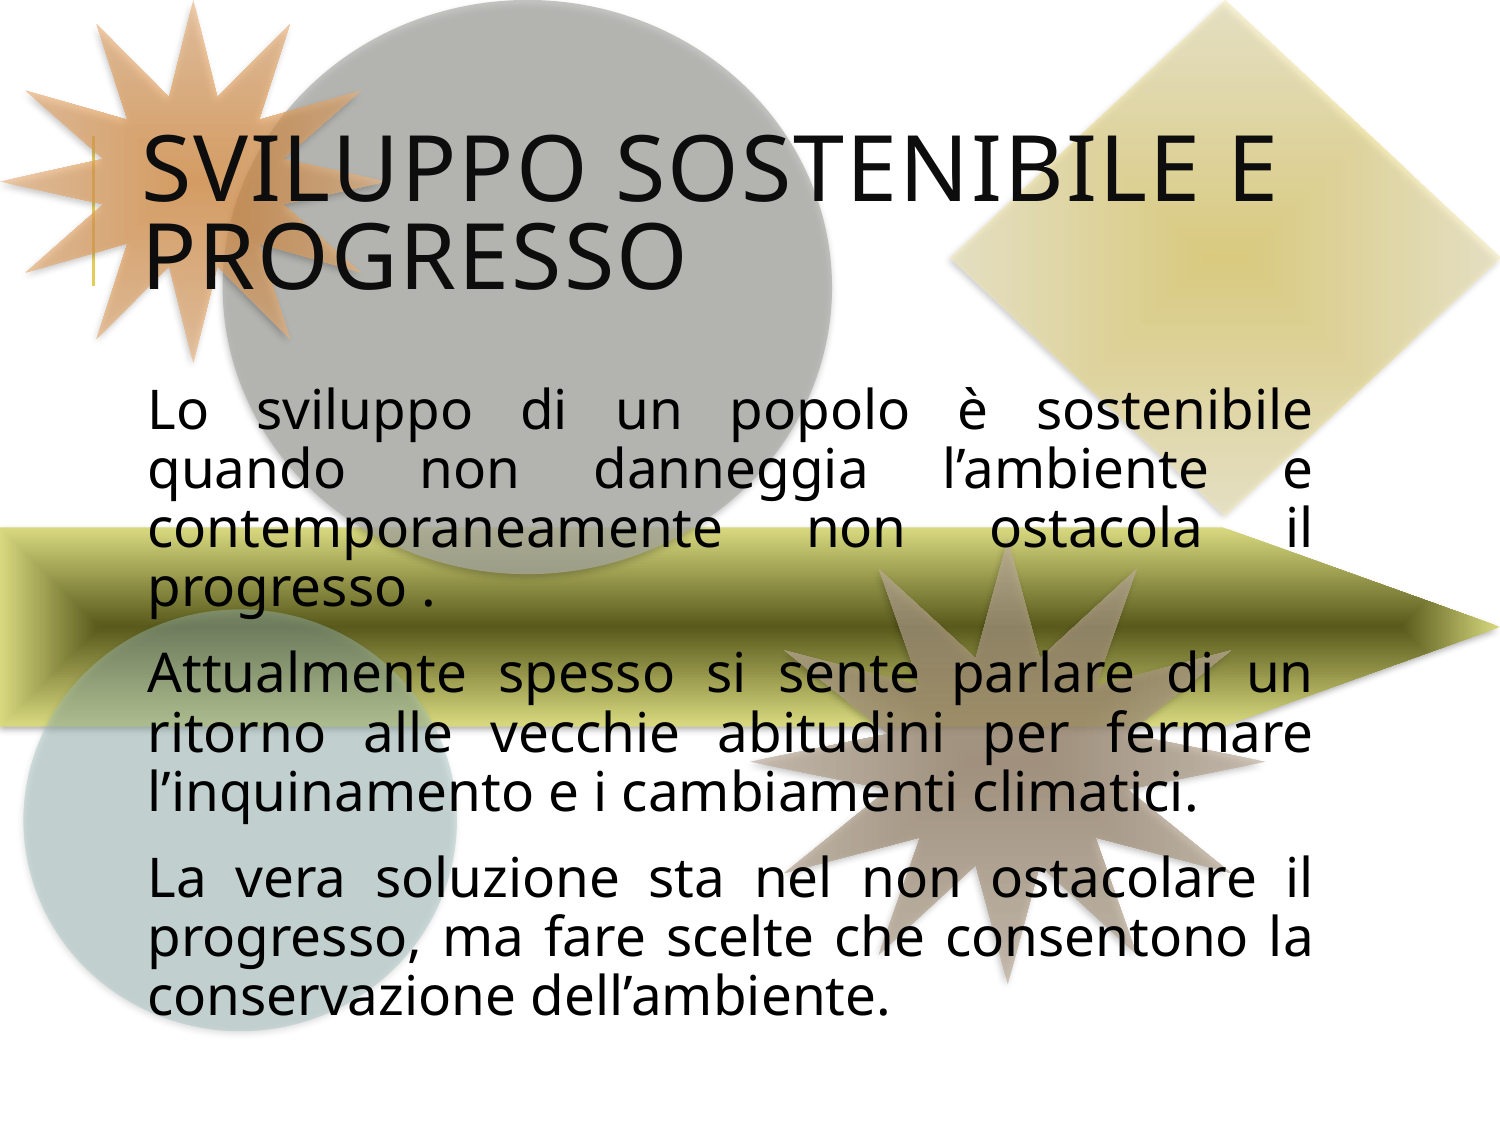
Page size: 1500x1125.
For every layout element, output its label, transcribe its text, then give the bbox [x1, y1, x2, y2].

list Lo sviluppo di un popolo è sostenibile quando non danneggia l’ambiente e contemporaneamente non ostacola il progresso . Attualmente spesso si sente parlare di un ritorno alle vecchie abitudini per fermare l’inquinamento e i cambiamenti climatici. La vera soluzione sta nel non ostacolare il progresso, ma fare scelte che consentono la conservazione dell’ambiente. [126, 375, 1322, 1035]
title Sviluppo sostenibile e progresso [126, 96, 1322, 342]
